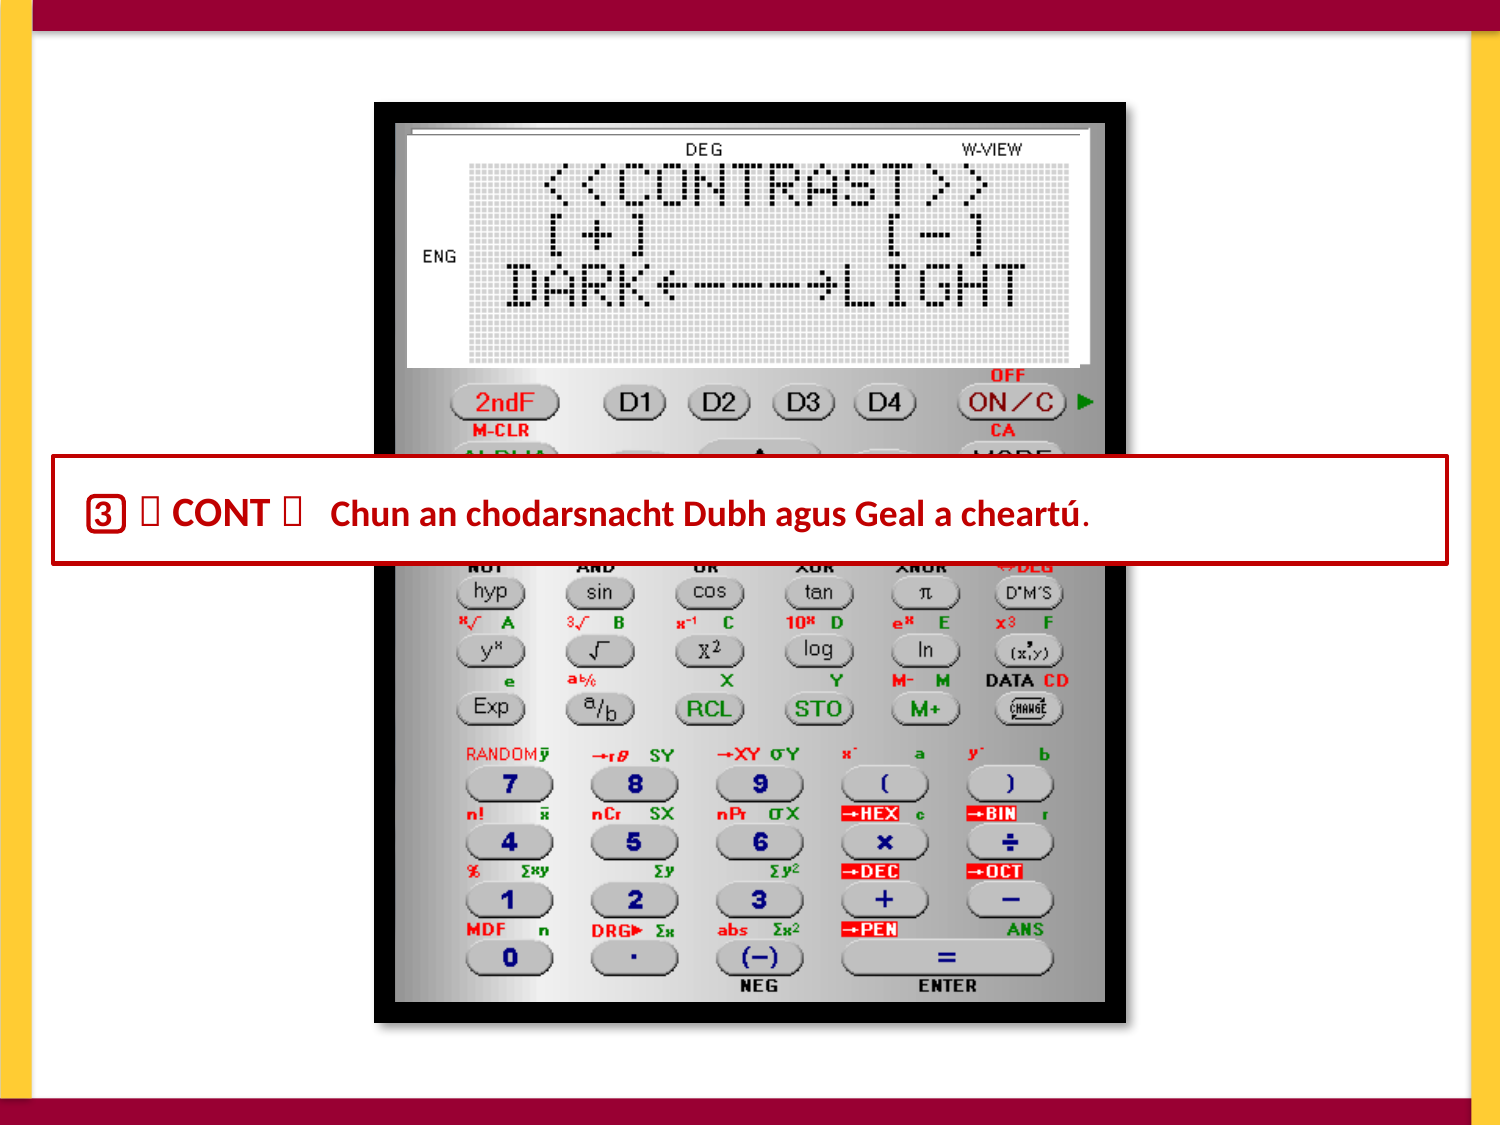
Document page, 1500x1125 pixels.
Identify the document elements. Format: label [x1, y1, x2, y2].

picture [395, 123, 1105, 454]
picture [395, 566, 1105, 1002]
text_box [52, 455, 1448, 564]
